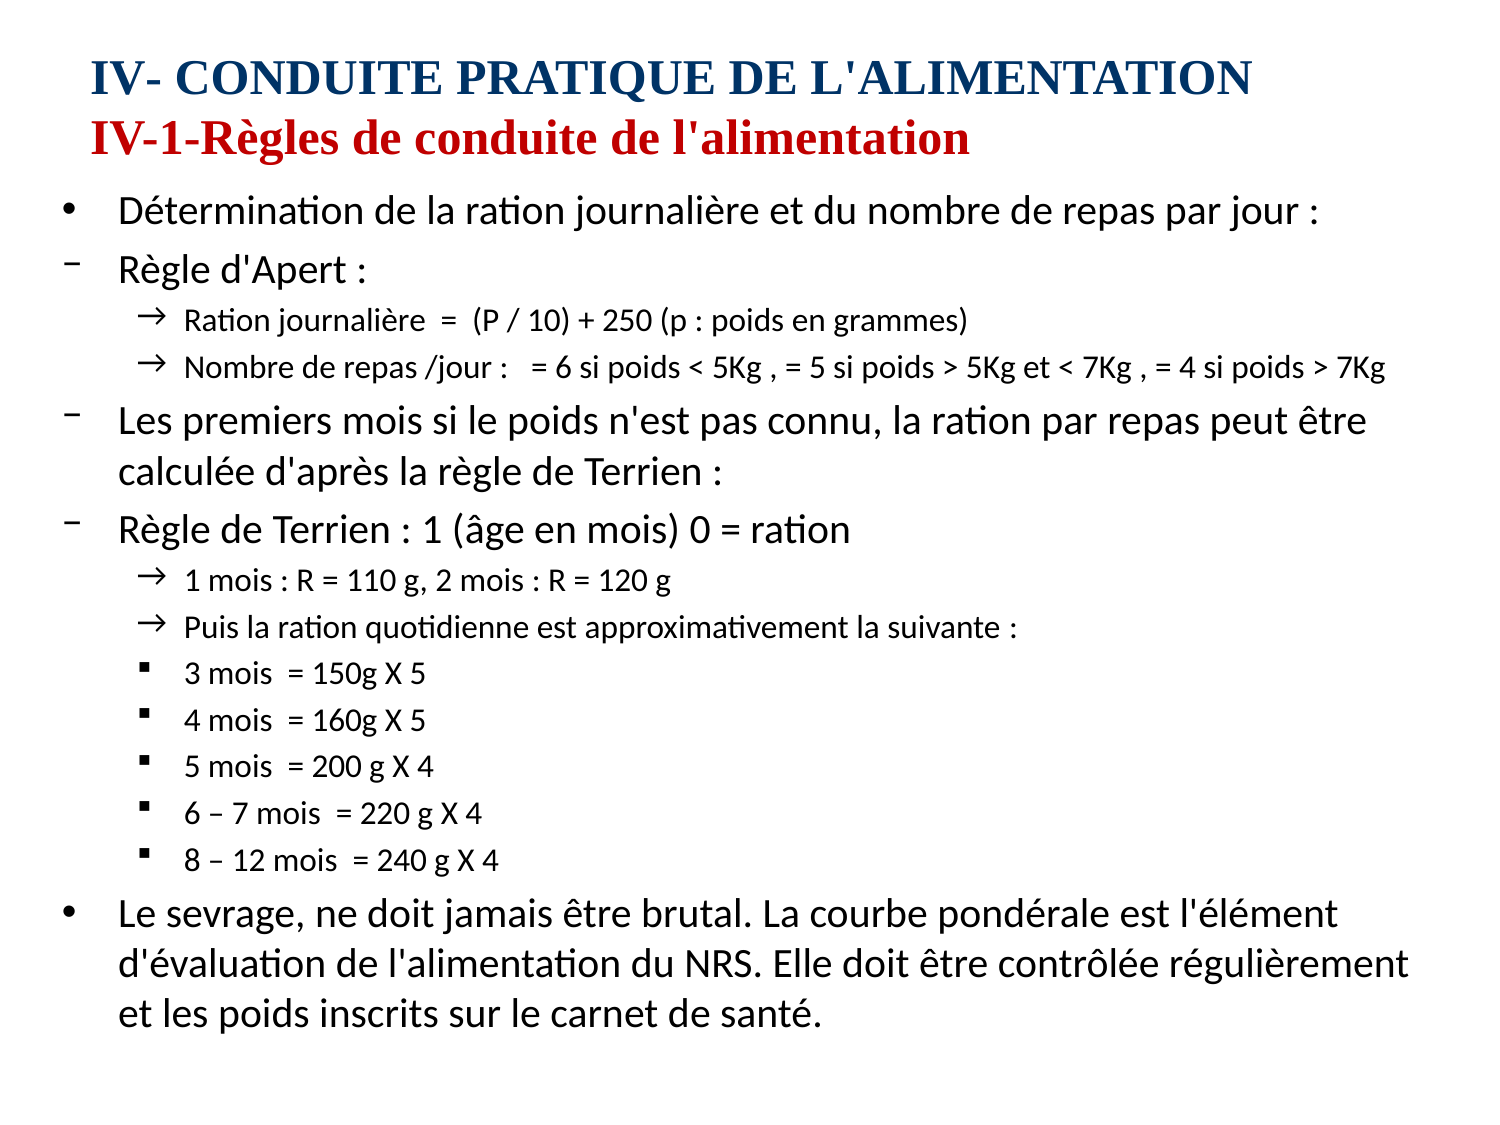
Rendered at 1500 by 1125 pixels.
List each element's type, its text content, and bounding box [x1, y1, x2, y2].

title IV‑ CONDUITE PRATIQUE DE L'ALIMENTATION IV-1‑Règles de conduite de l'alimentation [0, 58, 1351, 212]
list Détermination de la ration journalière et du nombre de repas par jour : Règle d'Apert : Ration journalière = (P / 10) + 250 (p : poids en grammes) Nombre de repas /jour : = 6 si poids < 5Kg , = 5 si poids > 5Kg et < 7Kg , = 4 si poids > 7Kg Les premiers mois si le poids n'est pas connu, la ration par repas peut être calculée d'après la règle de Terrien : Règle de Terrien : 1 (âge en mois) 0 = ration 1 mois : R = 110 g, 2 mois : R = 120 g Puis la ration quotidienne est approximativement la suivante : 3 mois = 150g X 5 4 mois = 160g X 5 5 mois = 200 g X 4 6 – 7 mois = 220 g X 4 8 – 12 mois = 240 g X 4 Le sevrage, ne doit jamais être brutal. La courbe pondérale est l'élément d'évaluation de l'alimentation du NRS. Elle doit être contrôlée régulièrement et les poids inscrits sur le carnet de santé. [46, 175, 1454, 1079]
